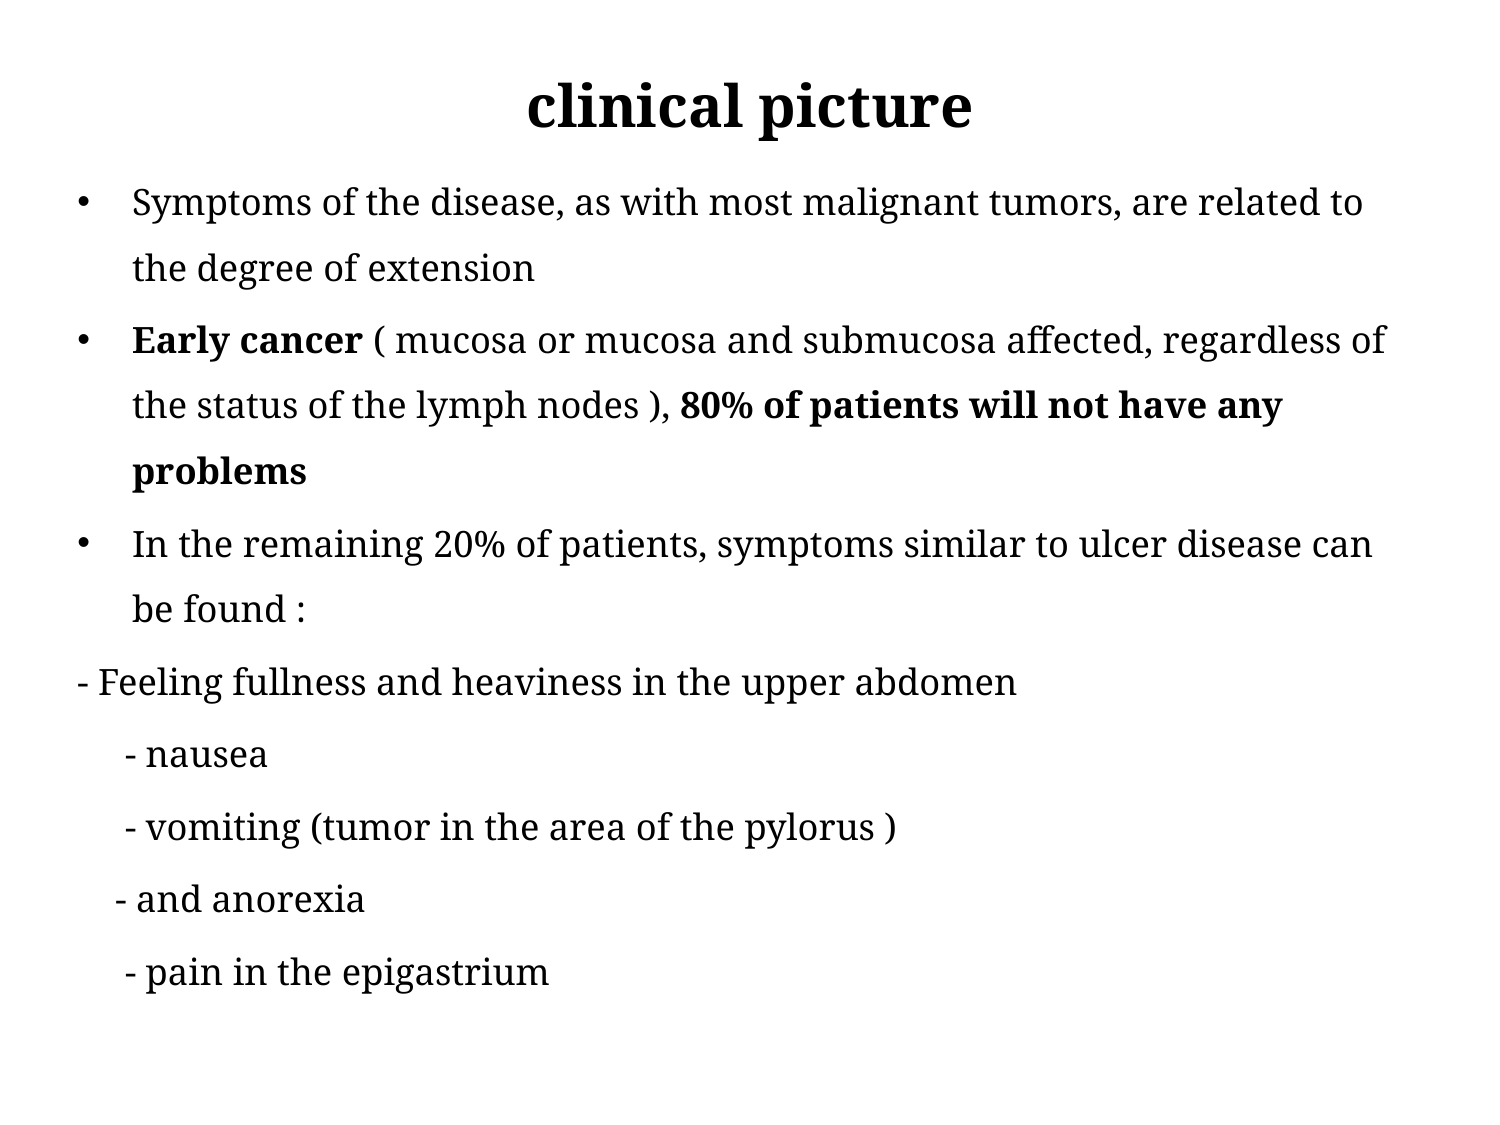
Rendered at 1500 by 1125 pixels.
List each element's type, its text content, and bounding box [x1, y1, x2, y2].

list Symptoms of the disease, as with most malignant tumors, are related to the degree of extension Early cancer ( mucosa or mucosa and submucosa affected, regardless of the status of the lymph nodes ), 80% of patients will not have any problems In the remaining 20% of patients, symptoms similar to ulcer disease can be found : - Feeling fullness and heaviness in the upper abdomen - nausea - vomiting (tumor in the area of the pylorus ) - and anorexia - pain in the epigastrium [62, 149, 1425, 1005]
title clinical picture [75, 45, 1425, 149]
